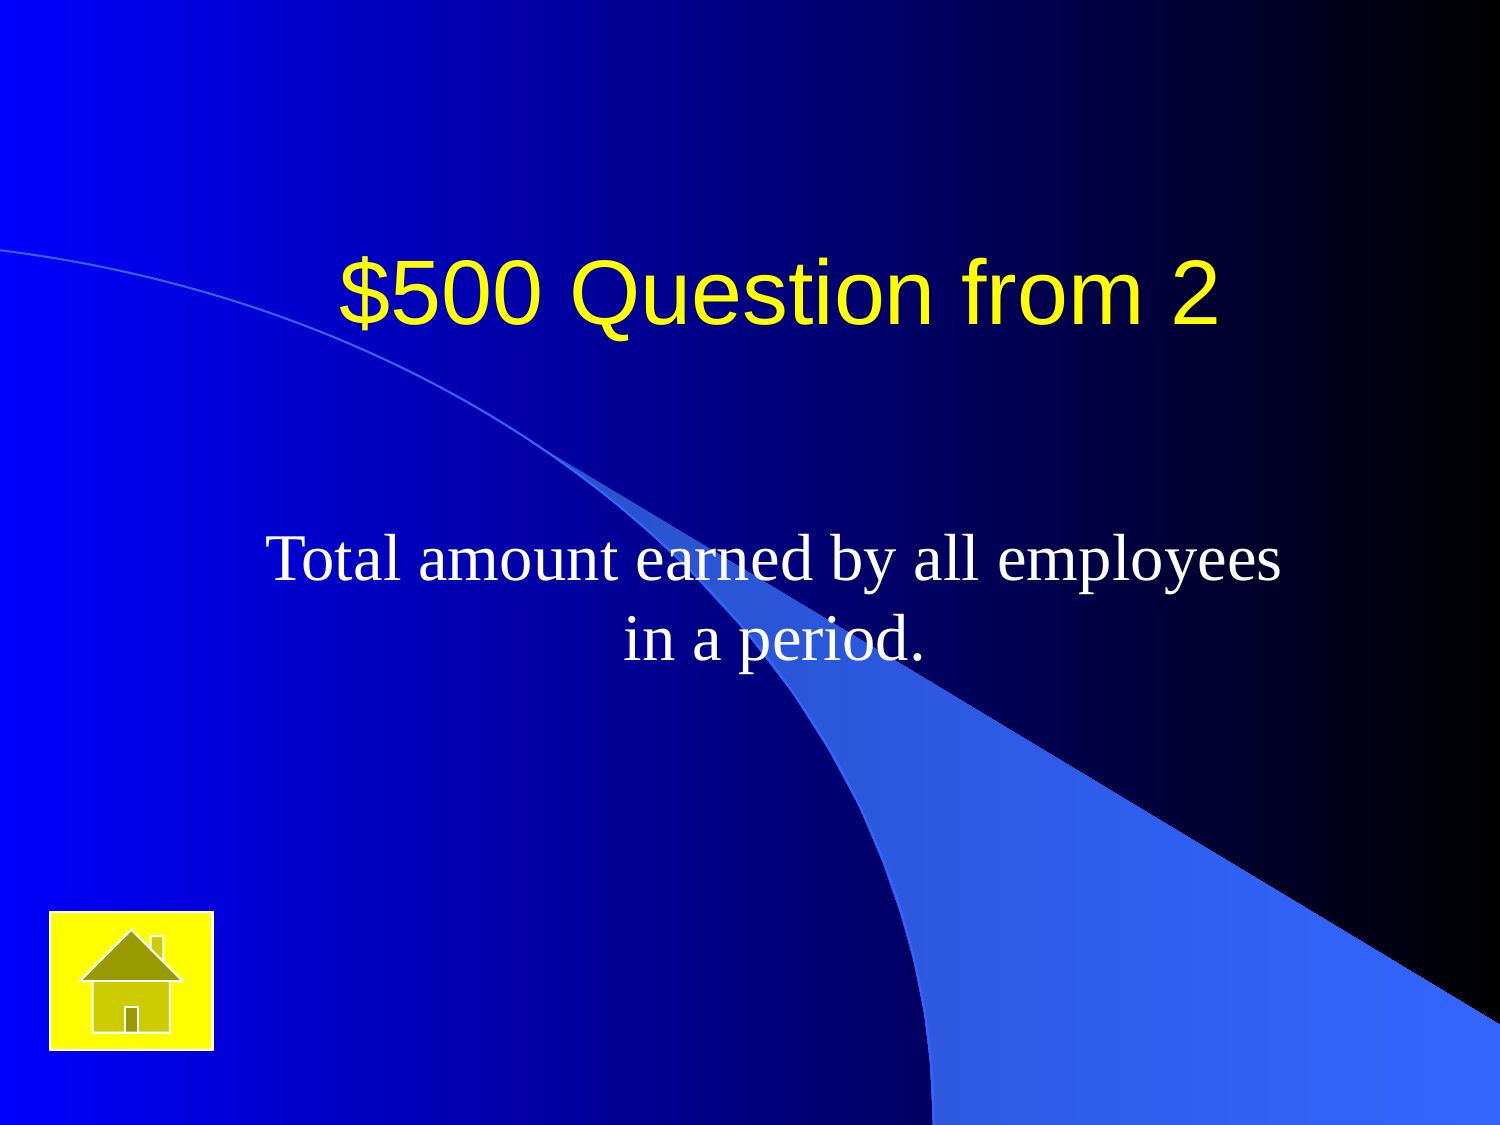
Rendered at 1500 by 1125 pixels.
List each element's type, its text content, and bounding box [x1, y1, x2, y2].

subtitle Total amount earned by all employees in a period. [249, 449, 1301, 738]
title $500 Question from 2 [62, 162, 1500, 351]
